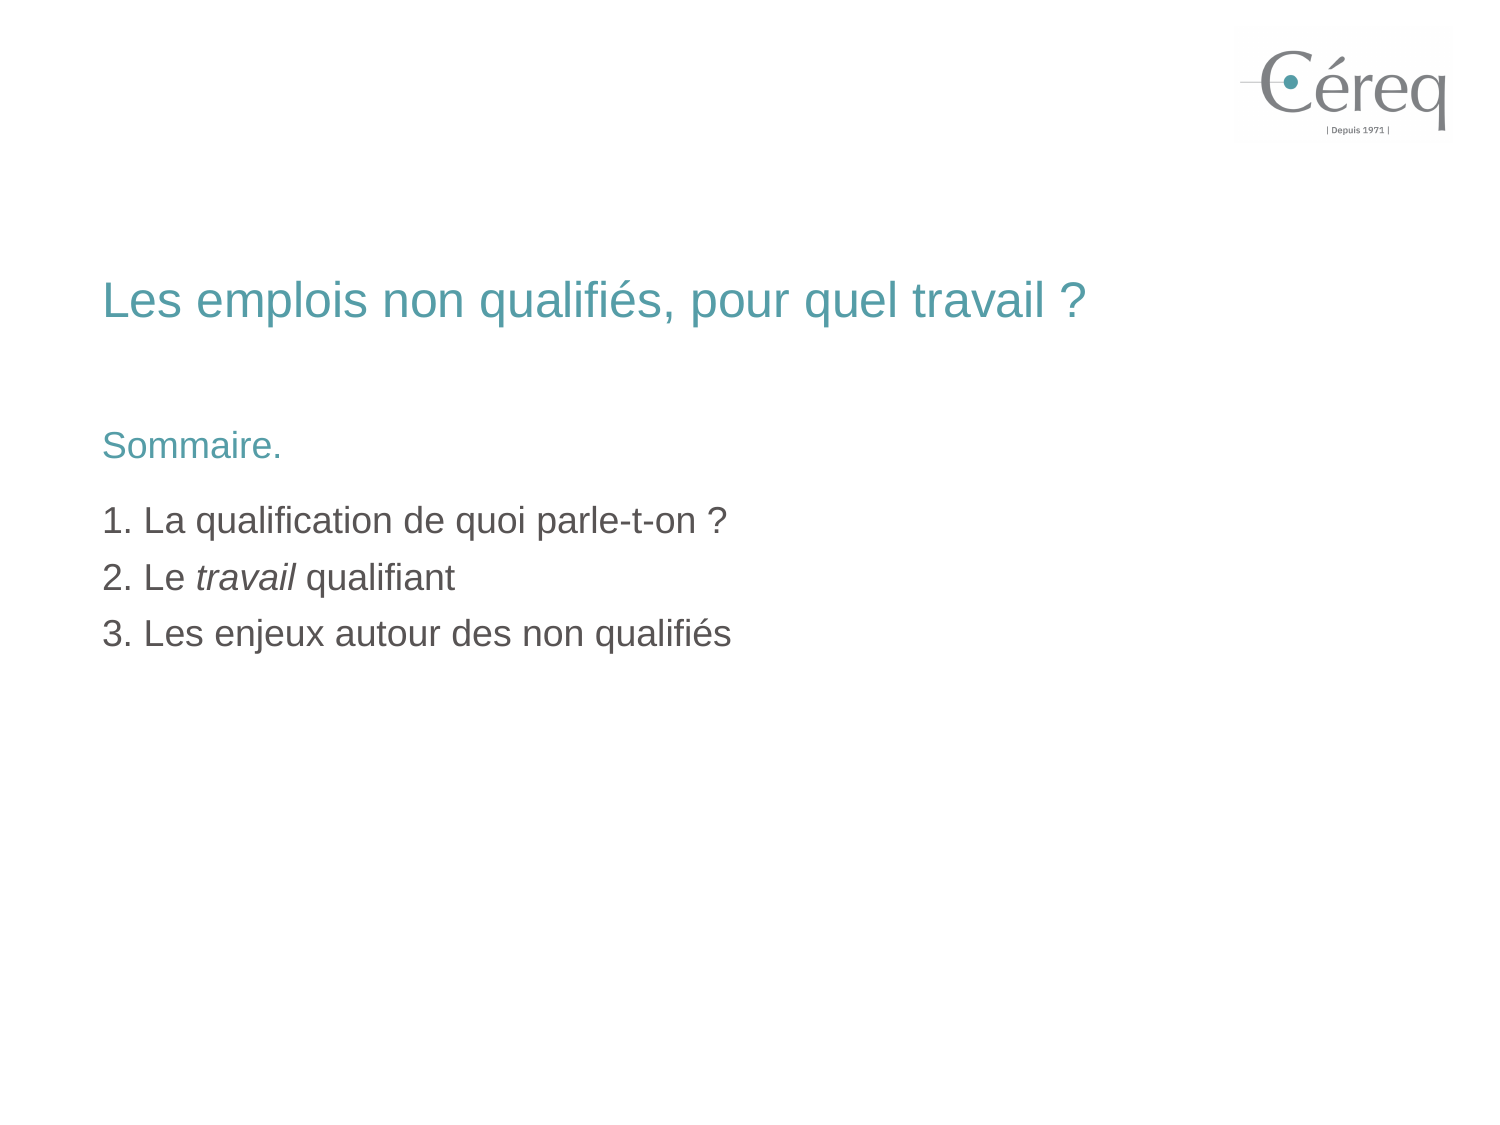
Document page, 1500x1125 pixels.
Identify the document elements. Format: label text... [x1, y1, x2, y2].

list Les emplois non qualifiés, pour quel travail ? [87, 270, 1381, 353]
picture [1234, 26, 1453, 143]
list 1. La qualification de quoi parle-t-on ? 2. Le travail qualifiant 3. Les enjeux autour des non qualifiés [86, 493, 1381, 1014]
